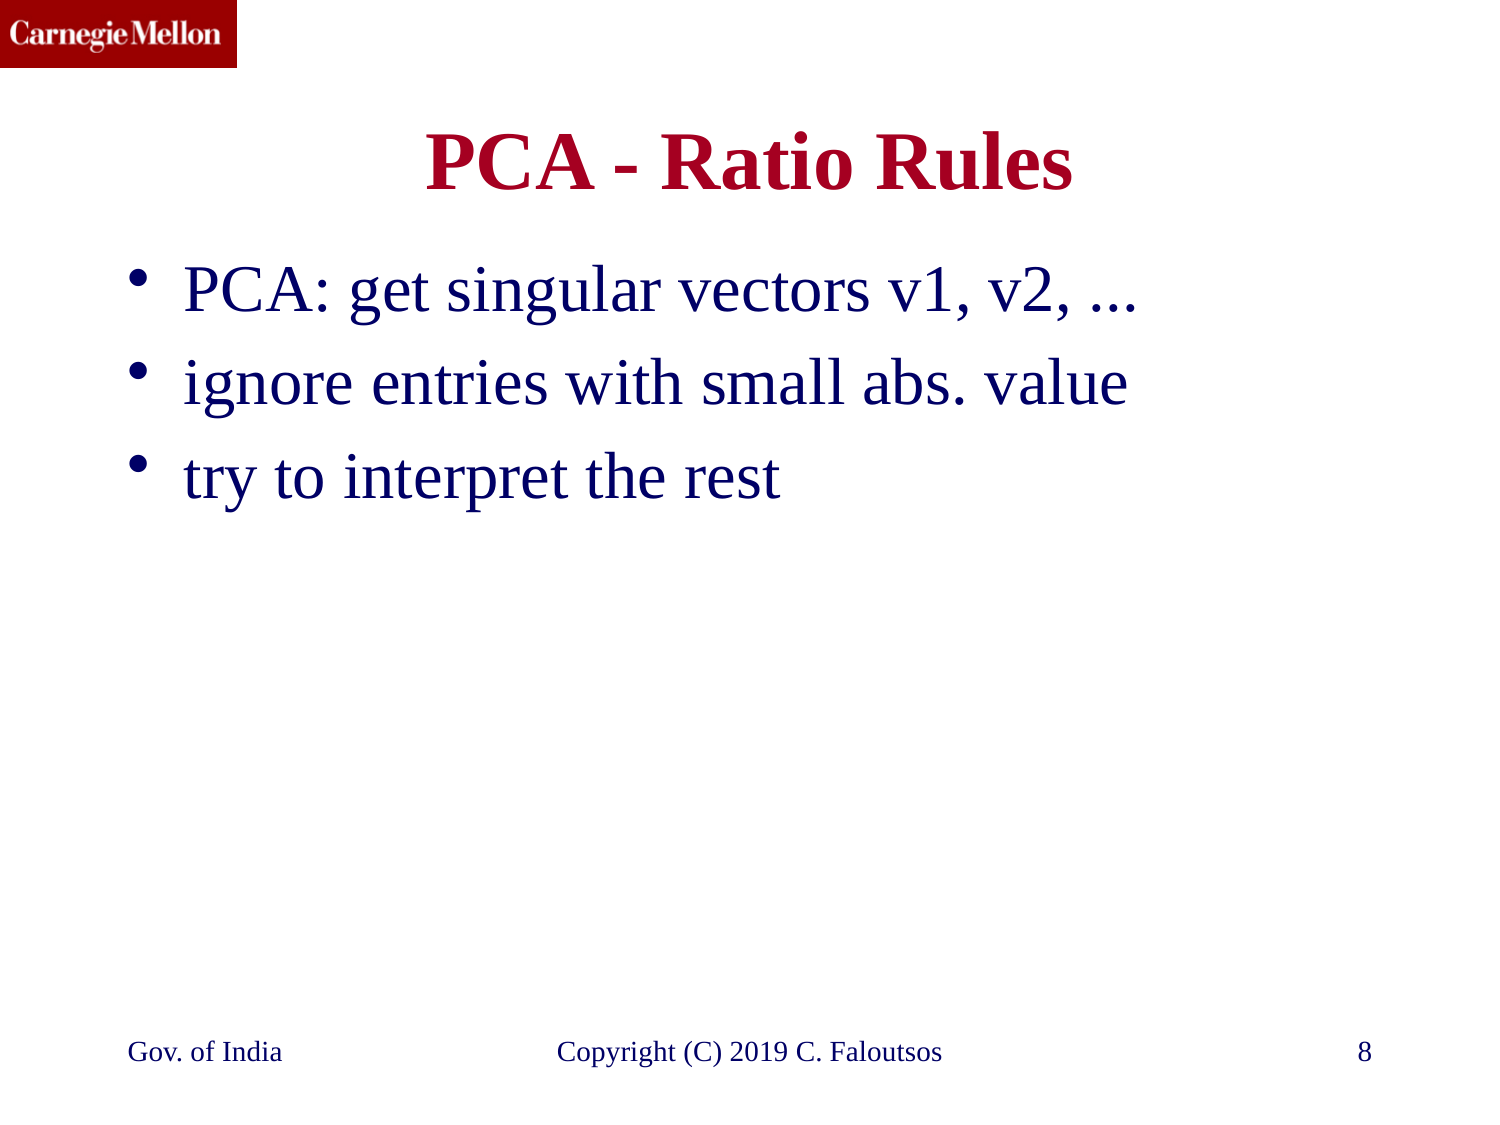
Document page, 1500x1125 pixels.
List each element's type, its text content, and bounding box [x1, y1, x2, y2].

slide_number 8 [1074, 1024, 1388, 1101]
slide_number Gov. of India [112, 1024, 426, 1101]
footer Copyright (C) 2019 C. Faloutsos [512, 1024, 988, 1101]
list PCA: get singular vectors v1, v2, ... ignore entries with small abs. value try to interpret the rest [112, 237, 1388, 1001]
picture [0, 0, 237, 68]
title PCA - Ratio Rules [112, 99, 1388, 213]
